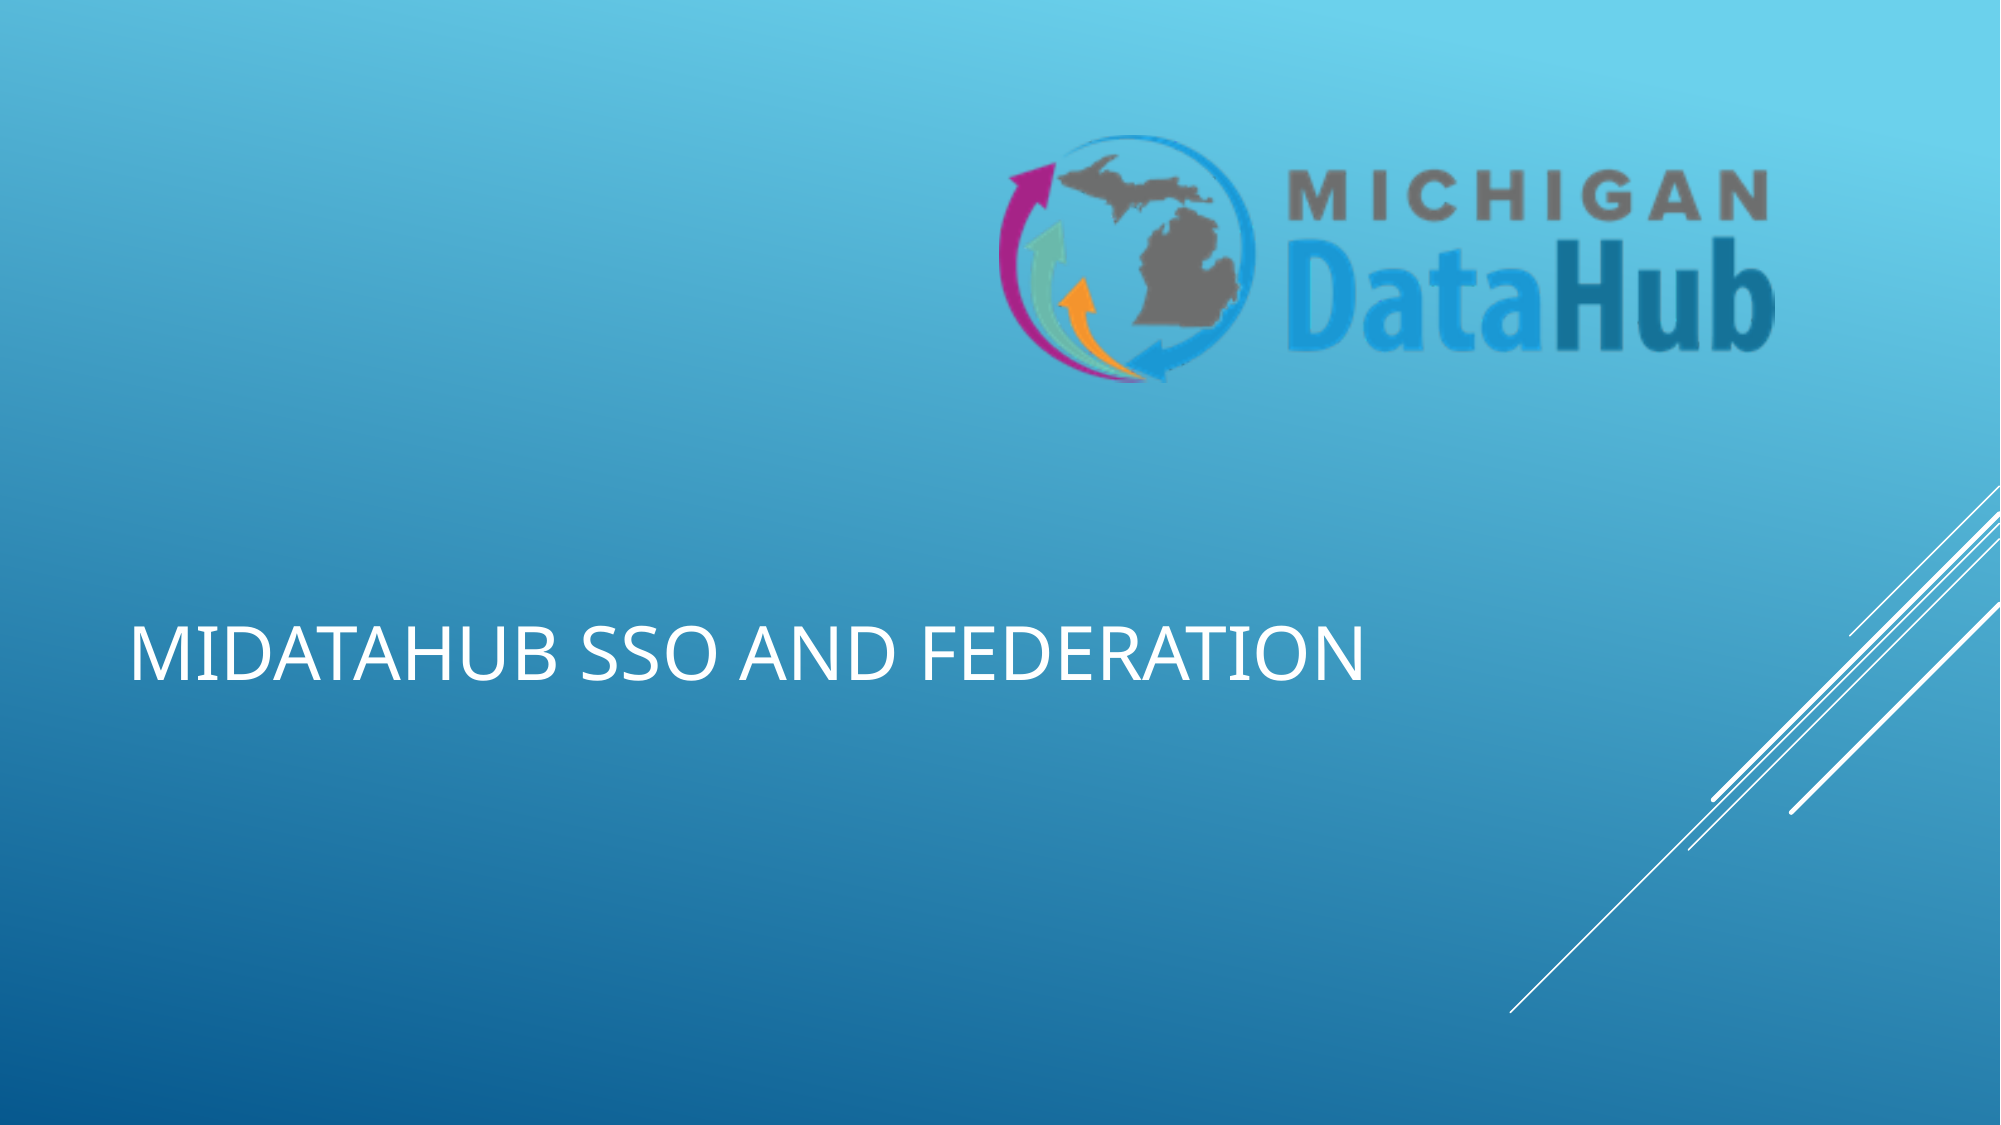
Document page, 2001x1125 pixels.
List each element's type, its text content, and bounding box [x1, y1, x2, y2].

title MiDatahub SSO and Federation [112, 329, 1513, 704]
picture [999, 135, 1775, 383]
